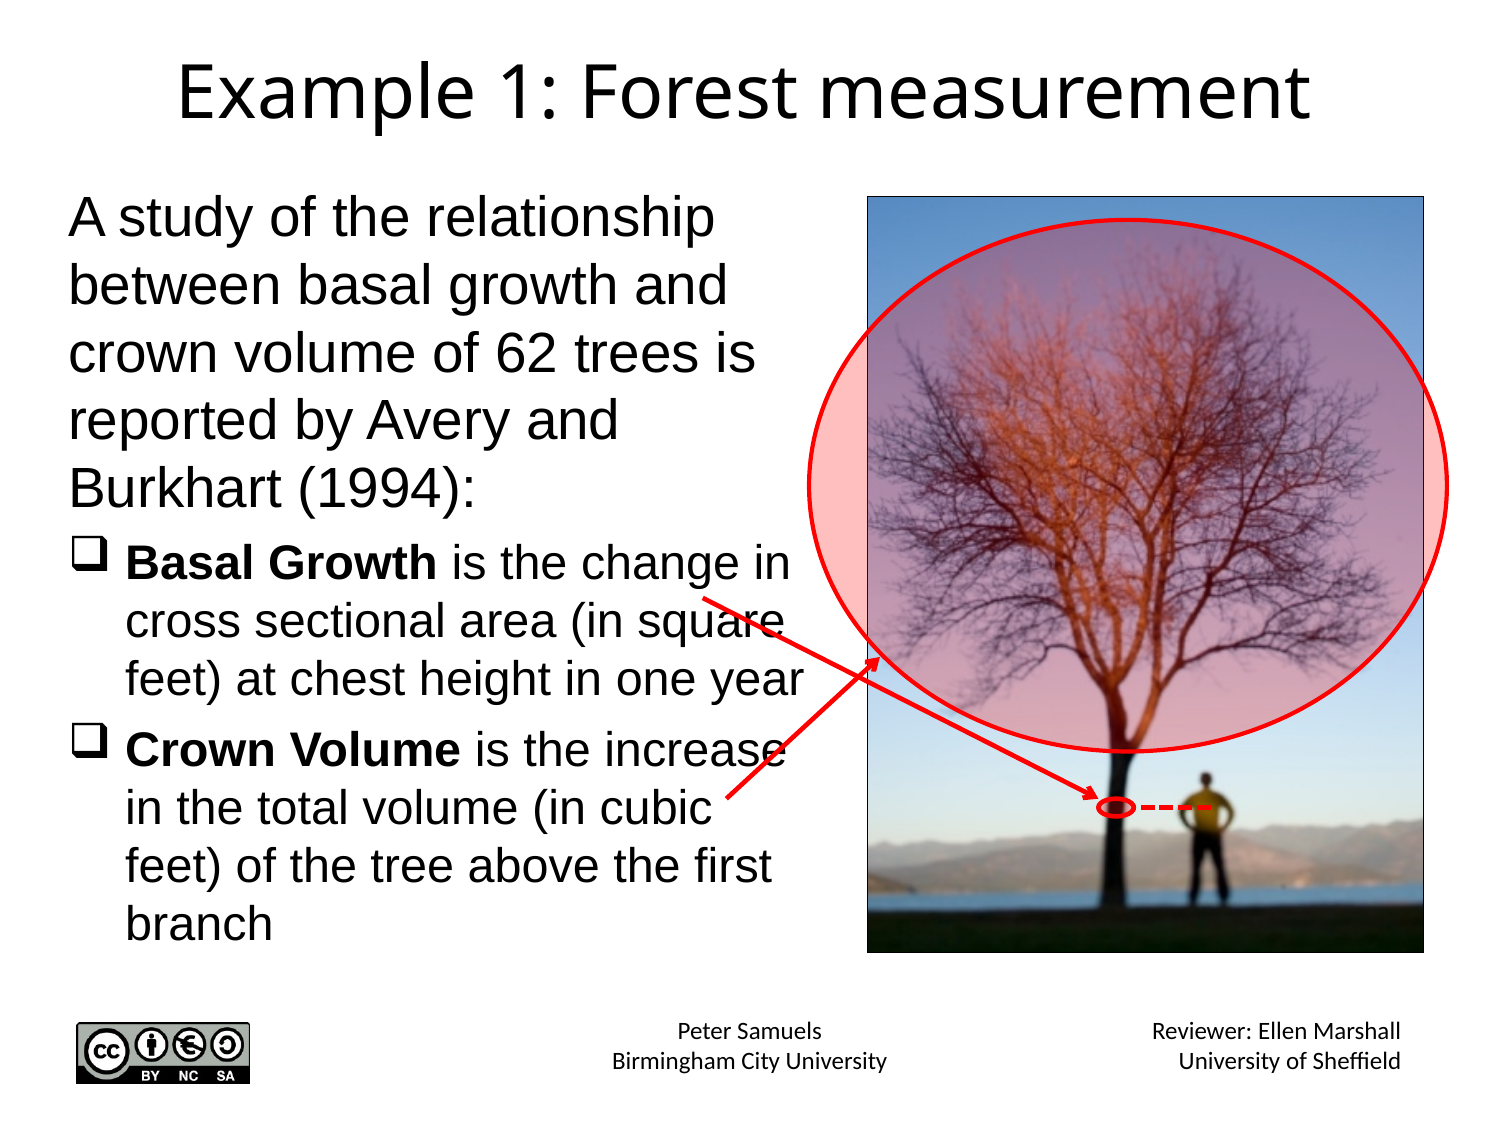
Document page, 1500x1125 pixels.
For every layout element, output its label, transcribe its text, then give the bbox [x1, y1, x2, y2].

list A study of the relationship between basal growth and crown volume of 62 trees is reported by Avery and Burkhart (1994): Basal Growth is the change in cross sectional area (in square feet) at chest height in one year Crown Volume is the increase in the total volume (in cubic feet) of the tree above the first branch [53, 172, 821, 976]
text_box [702, 597, 1099, 799]
picture [76, 1022, 251, 1084]
text_box Reviewer: Ellen Marshall University of Sheffield [1038, 1007, 1417, 1083]
picture [867, 195, 1424, 953]
text_box [806, 335, 862, 596]
text_box Peter Samuels Birmingham City University [549, 1007, 951, 1083]
title Example 1: Forest measurement [41, 30, 1447, 147]
text_box [1428, 390, 1450, 581]
